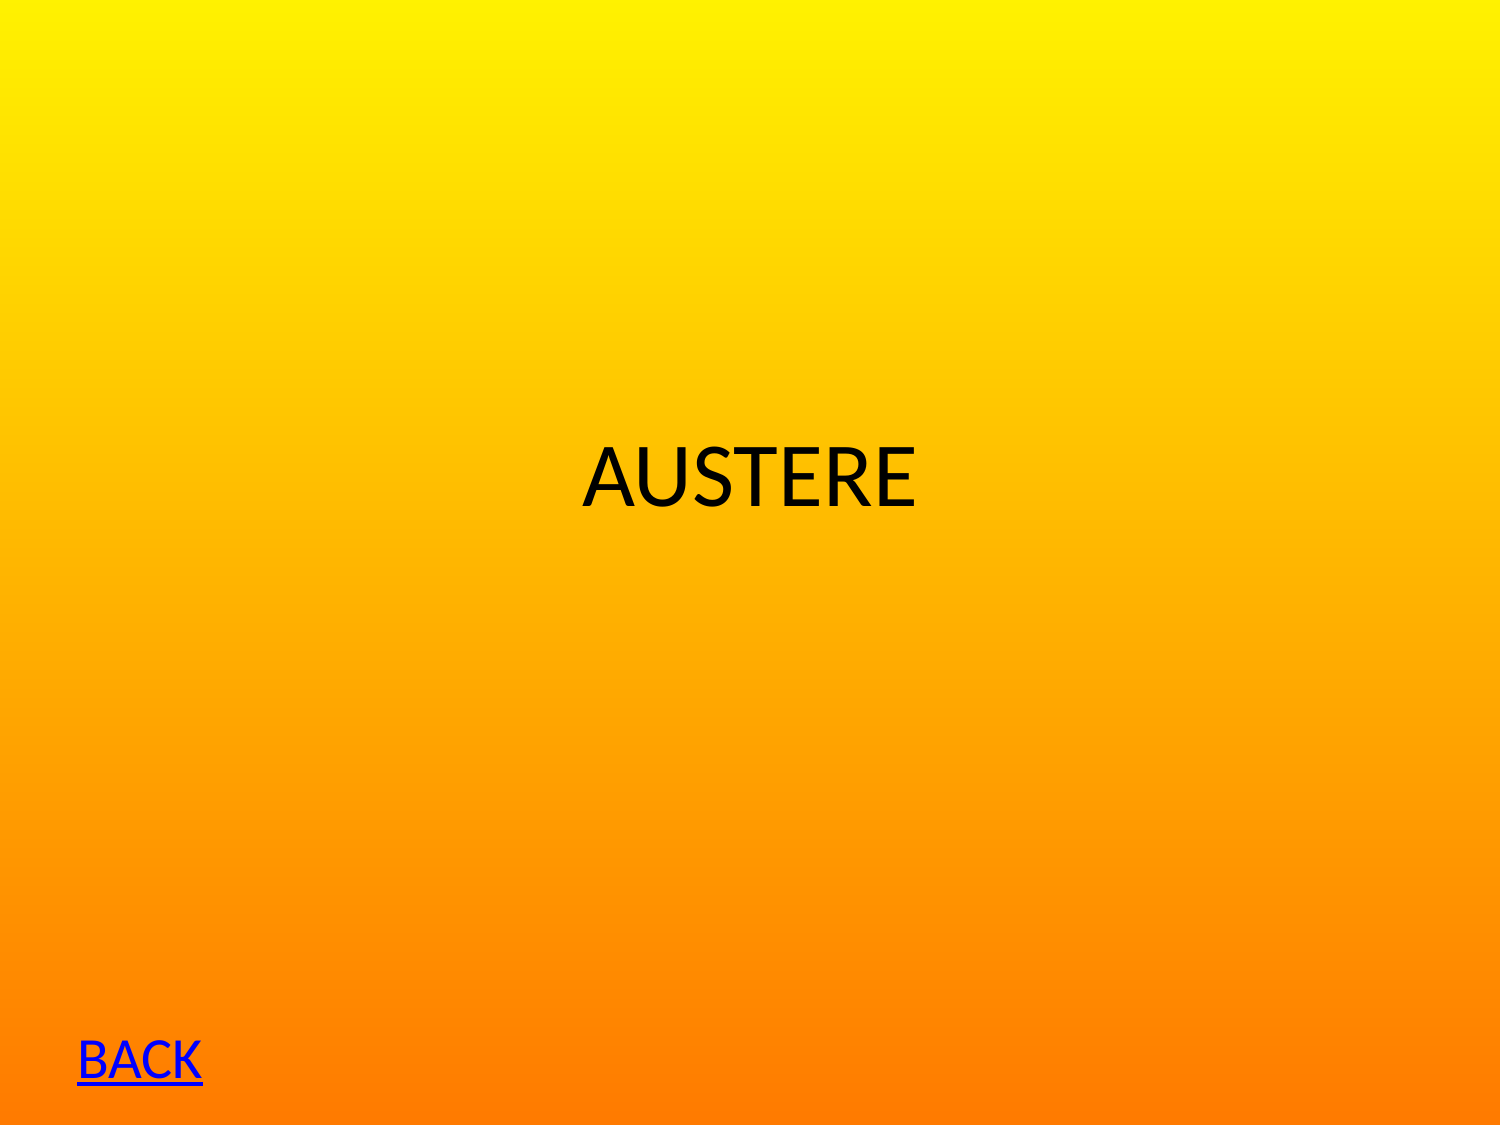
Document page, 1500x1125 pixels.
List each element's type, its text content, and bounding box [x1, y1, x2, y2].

title AUSTERE [112, 349, 1388, 591]
text_box BACK [62, 1012, 275, 1098]
